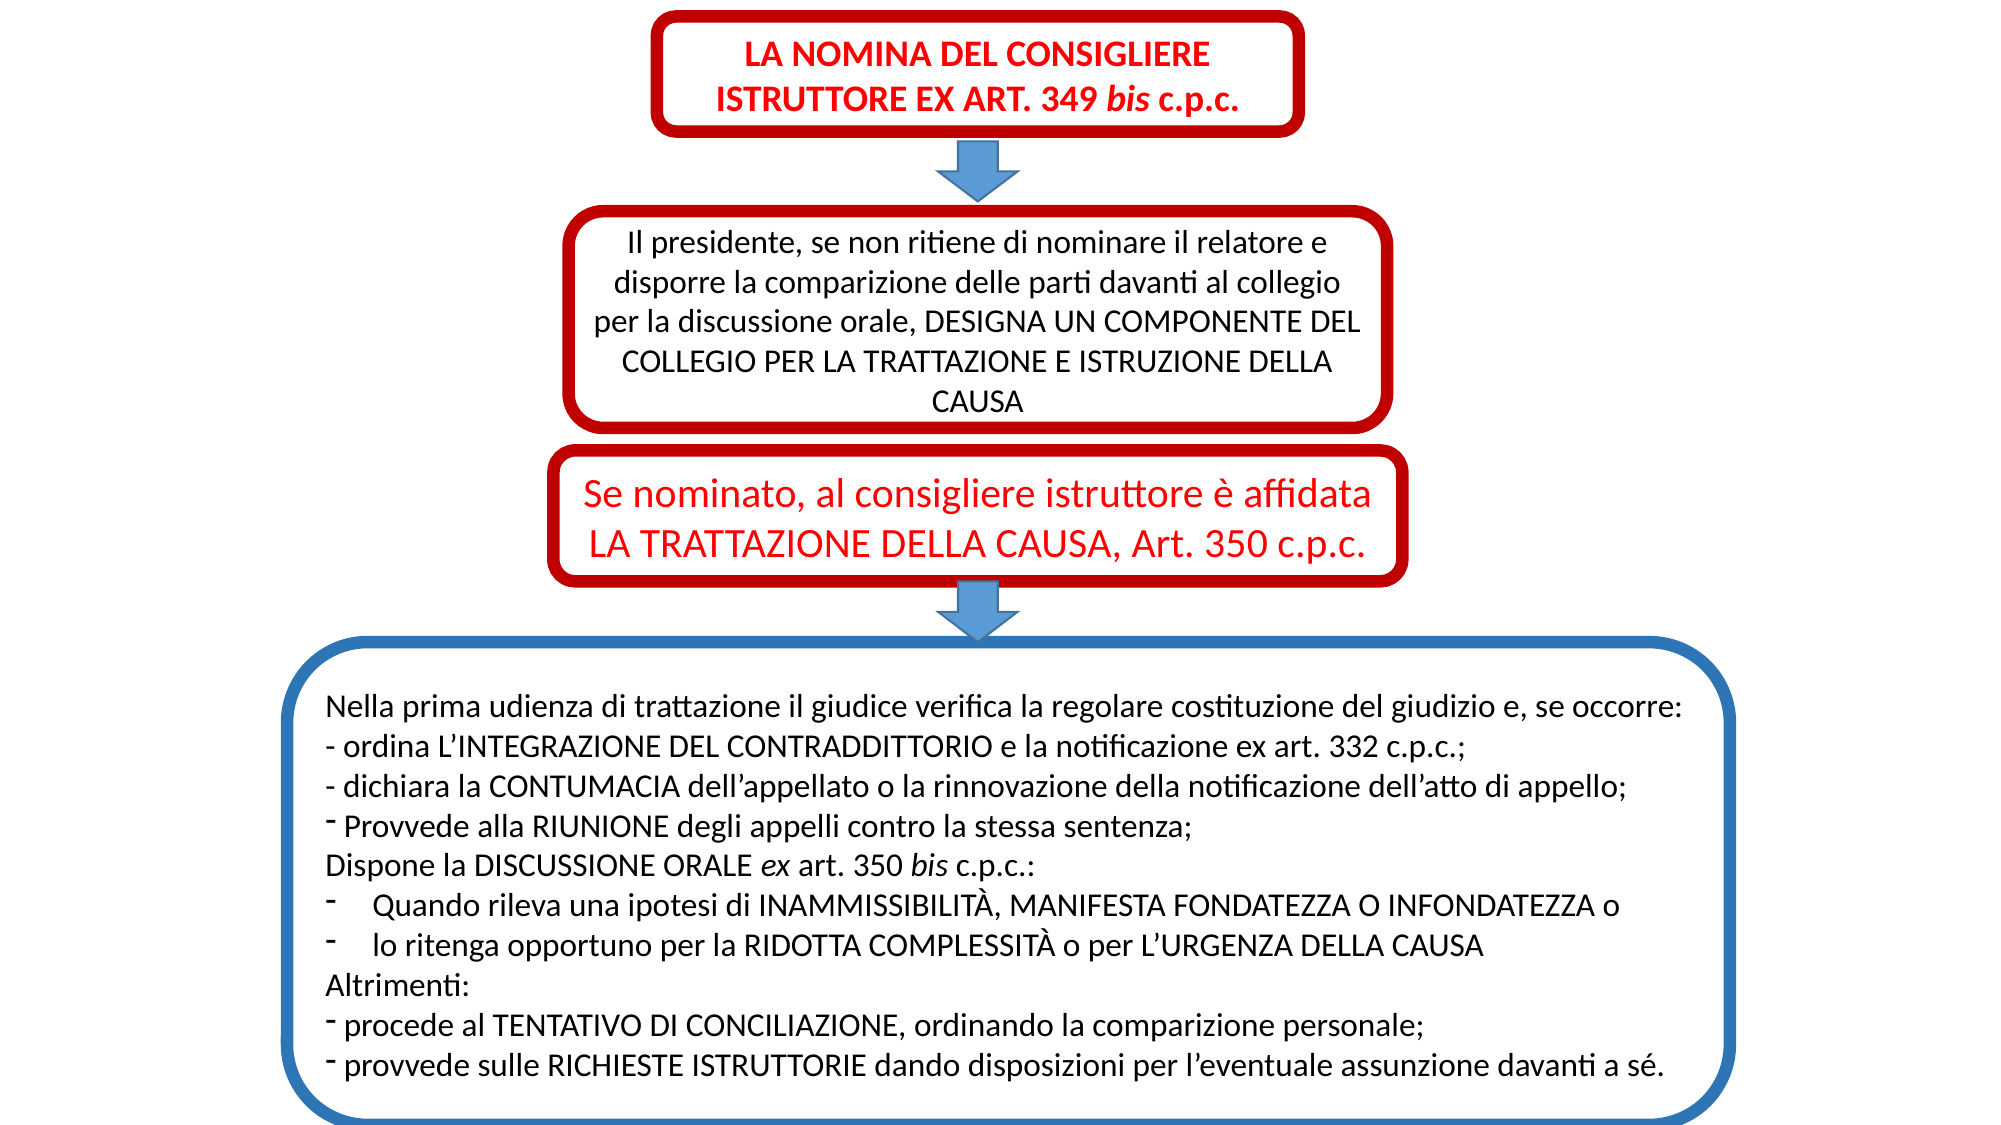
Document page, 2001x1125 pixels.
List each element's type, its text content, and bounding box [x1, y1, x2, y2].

text_box [935, 580, 1021, 644]
text_box Il presidente, se non ritiene di nominare il relatore e disporre la comparizione delle parti davanti al collegio per la discussione orale, DESIGNA UN COMPONENTE DEL COLLEGIO PER LA TRATTAZIONE E ISTRUZIONE DELLA CAUSA [567, 210, 1389, 430]
text_box LA NOMINA DEL CONSIGLIERE ISTRUTTORE EX ART. 349 bis c.p.c. [655, 15, 1300, 133]
text_box [935, 140, 1021, 203]
text_box Se nominato, al consigliere istruttore è affidata LA TRATTAZIONE DELLA CAUSA, Art. 350 c.p.c. [552, 449, 1404, 583]
text_box Nella prima udienza di trattazione il giudice verifica la regolare costituzione del giudizio e, se occorre: - ordina L’INTEGRAZIONE DEL CONTRADDITTORIO e la notificazione ex art. 332 c.p.c.; - dichiara la CONTUMACIA dell’appellato o la rinnovazione della notificazione dell’atto di appello; Provvede alla RIUNIONE degli appelli contro la stessa sentenza; Dispone la DISCUSSIONE ORALE ex art. 350 bis c.p.c.: Quando rileva una ipotesi di INAMMISSIBILITÀ, MANIFESTA FONDATEZZA O INFONDATEZZA o lo ritenga opportuno per la RIDOTTA COMPLESSITÀ o per L’URGENZA DELLA CAUSA Altrimenti: procede al TENTATIVO DI CONCILIAZIONE, ordinando la comparizione personale; provvede sulle RICHIESTE ISTRUTTORIE dando disposizioni per l’eventuale assunzione davanti a sé. [285, 641, 1731, 1125]
